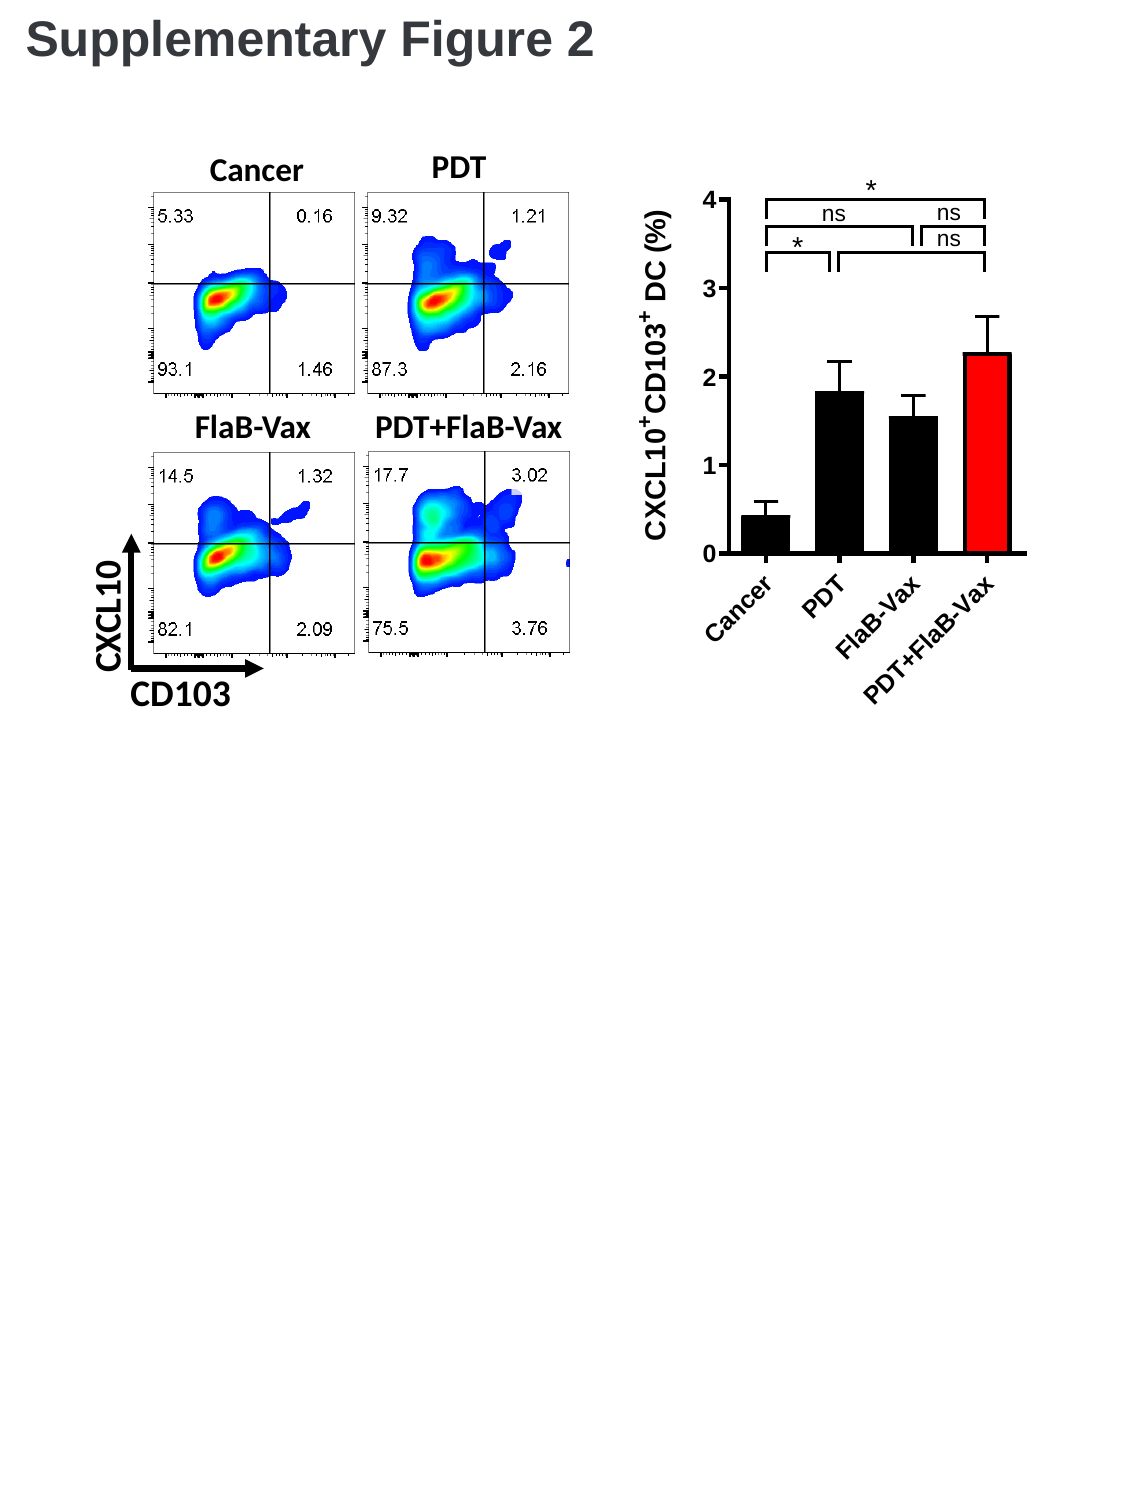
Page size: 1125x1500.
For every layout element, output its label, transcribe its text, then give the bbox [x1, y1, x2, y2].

picture [139, 182, 569, 398]
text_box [130, 533, 264, 670]
picture [139, 441, 570, 658]
text_box Supplementary Figure 2 [10, 0, 624, 75]
text_box Cancer [195, 140, 319, 182]
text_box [609, 151, 1076, 734]
text_box CD103 [115, 661, 246, 722]
text_box PDT [416, 137, 502, 182]
text_box PDT+FlaB-Vax [360, 398, 578, 453]
text_box FlaB-Vax [180, 398, 327, 442]
text_box CXCL10 [75, 545, 128, 688]
